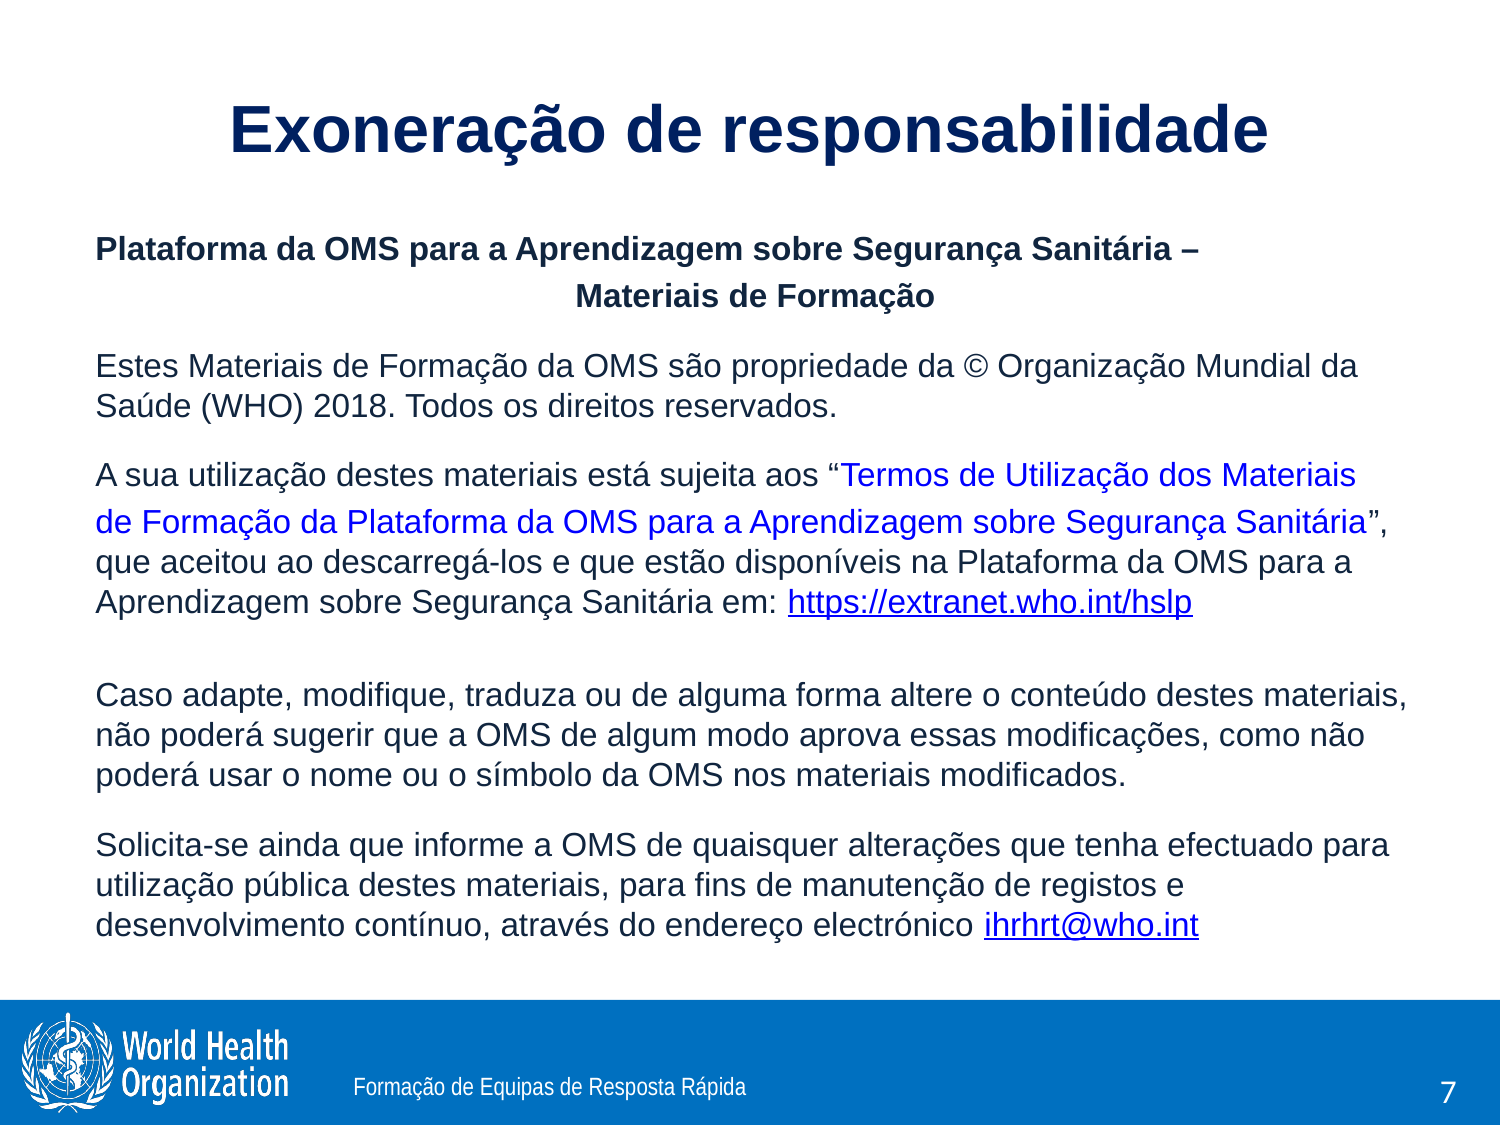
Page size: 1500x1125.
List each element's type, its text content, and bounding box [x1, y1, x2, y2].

text_box Exoneração de responsabilidade [74, 32, 1425, 220]
picture [21, 1012, 288, 1113]
text_box Plataforma da OMS para a Aprendizagem sobre Segurança Sanitária – Materiais de Formação Estes Materiais de Formação da OMS são propriedade da © Organização Mundial da Saúde (WHO) 2018. Todos os direitos reservados. A sua utilização destes materiais está sujeita aos “Termos de Utilização dos Materiais de Formação da Plataforma da OMS para a Aprendizagem sobre Segurança Sanitária”, que aceitou ao descarregá-los e que estão disponíveis na Plataforma da OMS para a Aprendizagem sobre Segurança Sanitária em: https://extranet.who.int/hslp Caso adapte, modifique, traduza ou de alguma forma altere o conteúdo destes materiais, não poderá sugerir que a OMS de algum modo aprova essas modificações, como não poderá usar o nome ou o símbolo da OMS nos materiais modificados. Solicita-se ainda que informe a OMS de quaisquer alterações que tenha efectuado para utilização pública destes materiais, para fins de manutenção de registos e desenvolvimento contínuo, através do endereço electrónico ihrhrt@who.int [80, 219, 1431, 963]
